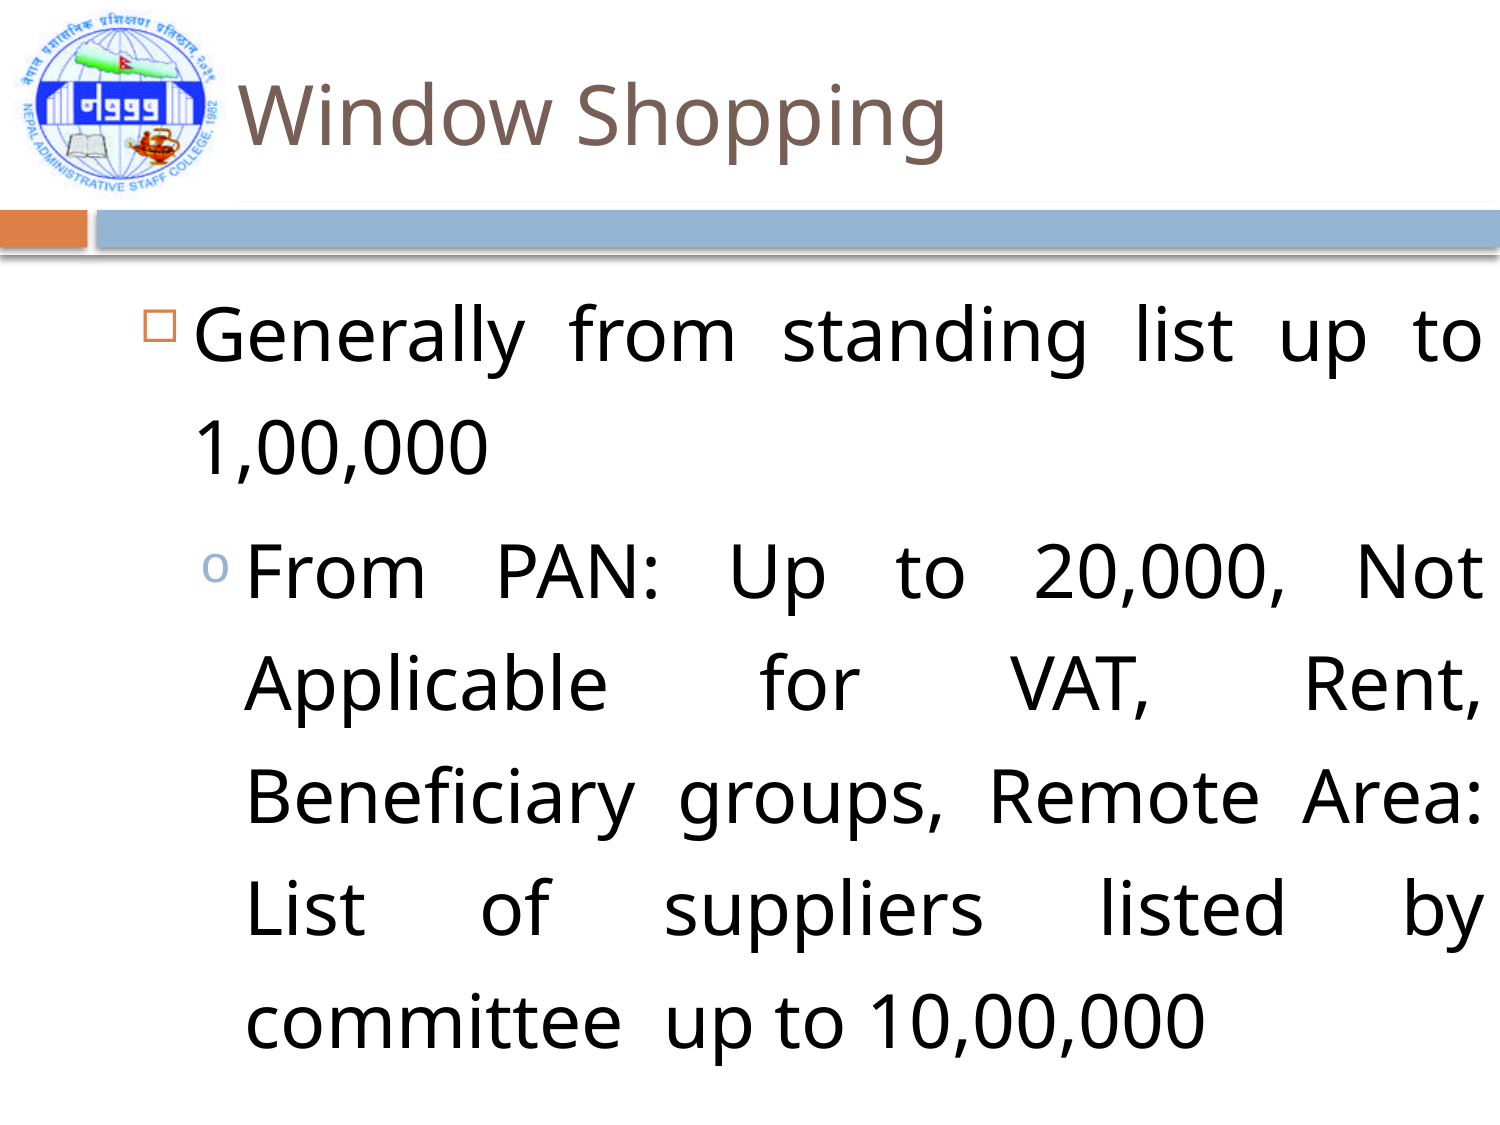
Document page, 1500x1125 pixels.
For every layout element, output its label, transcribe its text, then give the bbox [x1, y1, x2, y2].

list Generally from standing list up to 1,00,000 From PAN: Up to 20,000, Not Applicable for VAT, Rent, Beneficiary groups, Remote Area: List of suppliers listed by committee up to 10,00,000 [125, 256, 1500, 1125]
picture [1, 0, 236, 208]
title Window Shopping [222, 30, 1475, 194]
